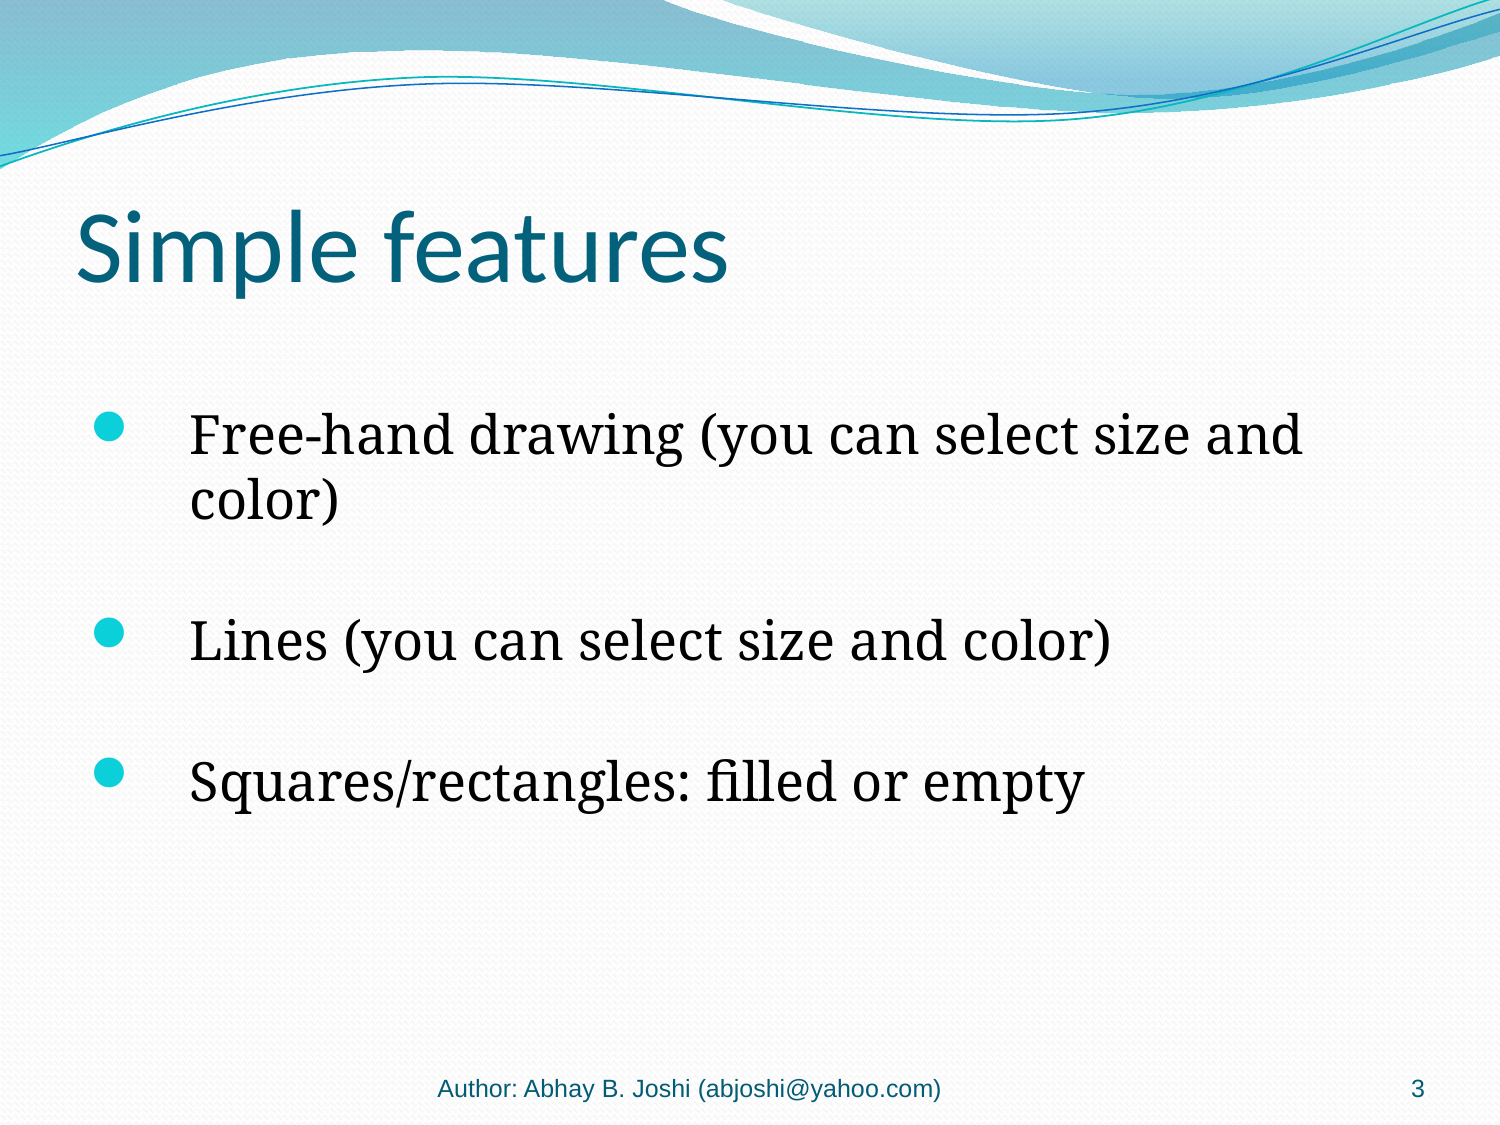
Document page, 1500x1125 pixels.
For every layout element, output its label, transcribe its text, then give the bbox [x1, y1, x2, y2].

list Free-hand drawing (you can select size and color) Lines (you can select size and color) Squares/rectangles: filled or empty [75, 317, 1425, 1038]
title Simple features [75, 115, 1425, 303]
footer Author: Abhay B. Joshi (abjoshi@yahoo.com) [437, 1042, 988, 1103]
slide_number 3 [1299, 1042, 1425, 1103]
